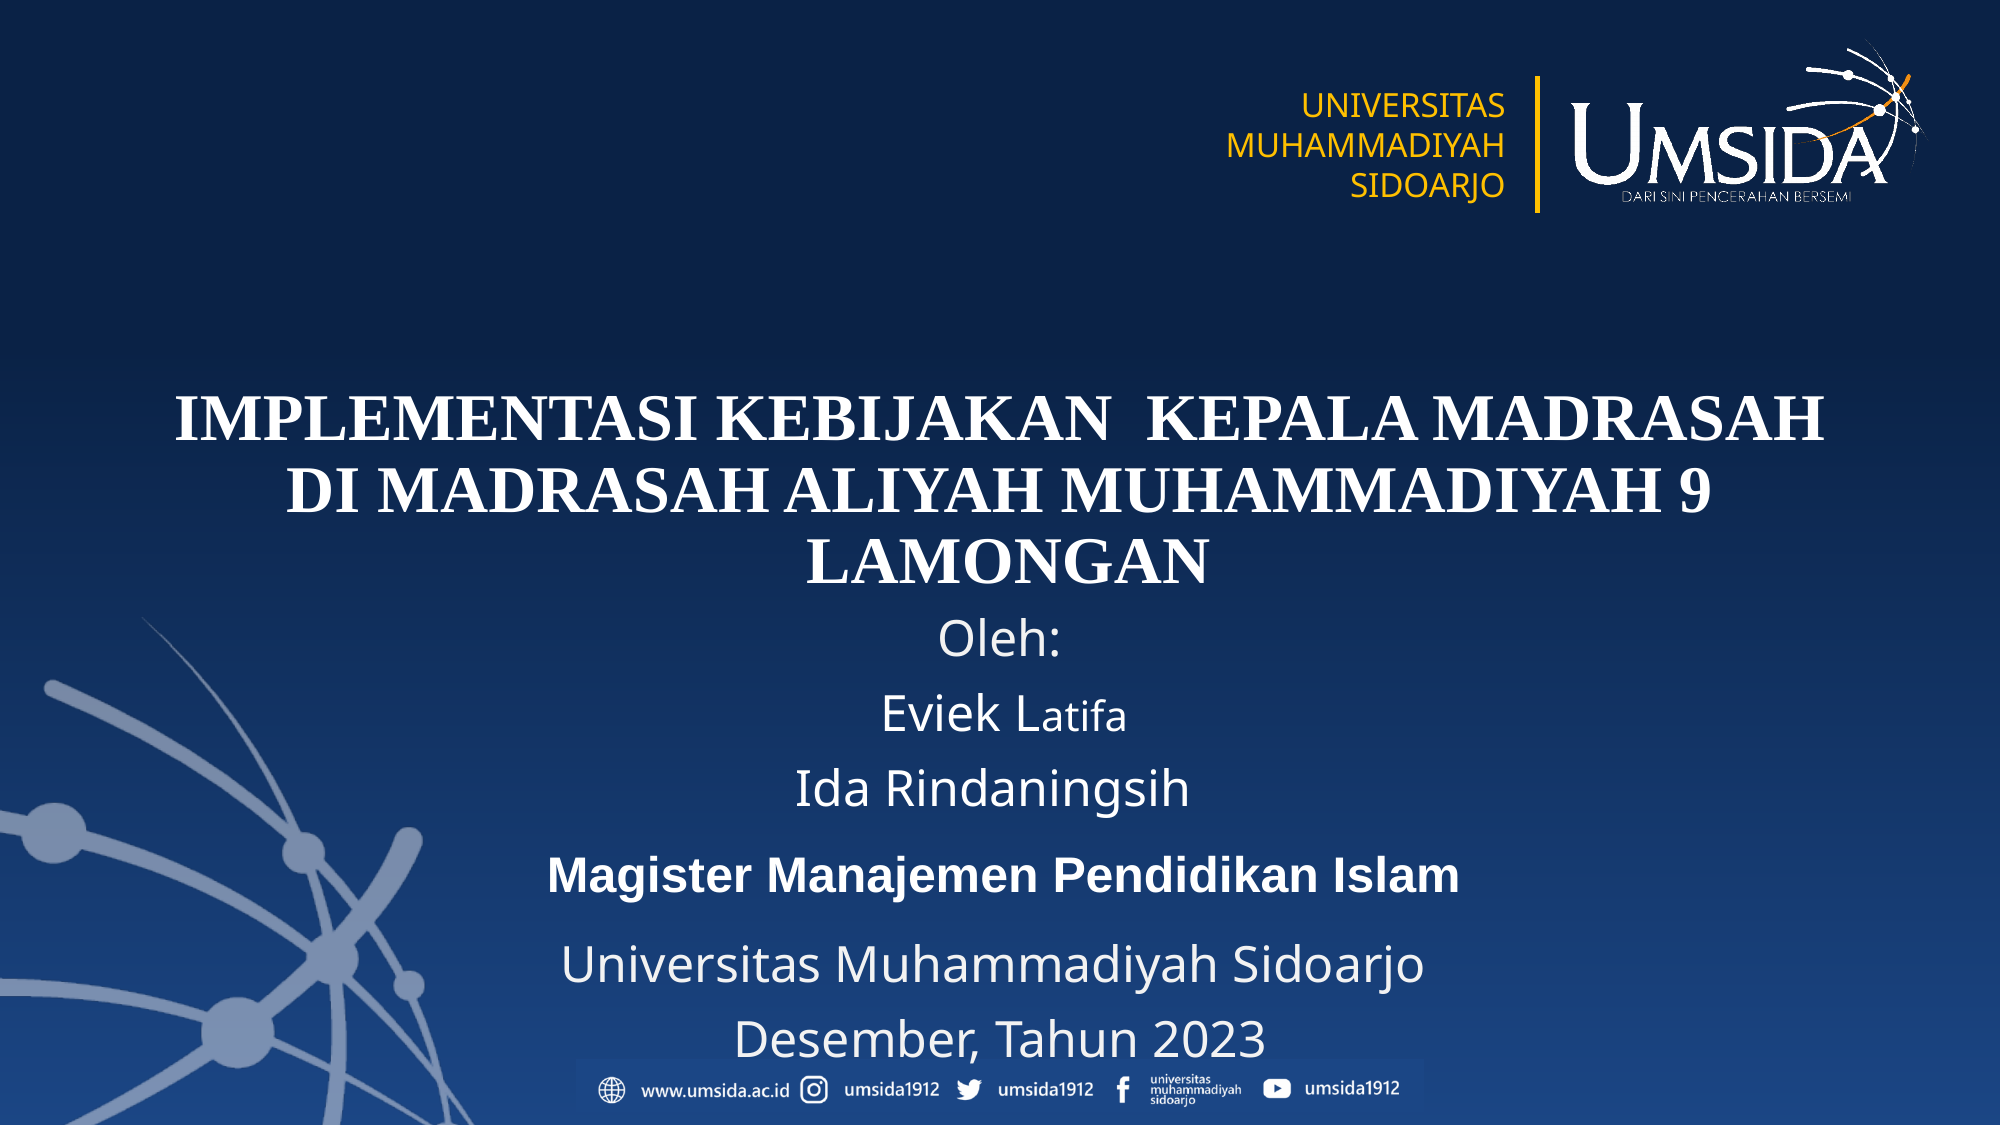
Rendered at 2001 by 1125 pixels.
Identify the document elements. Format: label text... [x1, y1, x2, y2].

subtitle Oleh: Eviek Latifa Ida Rindaningsih Magister Manajemen Pendidikan Islam Universitas Muhammadiyah Sidoarjo Desember, Tahun 2023 [281, 605, 1719, 784]
title IMPLEMENTASI KEBIJAKAN KEPALA MADRASAH DI MADRASAH ALIYAH MUHAMMADIYAH 9 LAMONGAN [119, 197, 1881, 606]
picture [0, 575, 517, 1125]
picture [1570, 37, 1930, 202]
picture [575, 1059, 1425, 1112]
